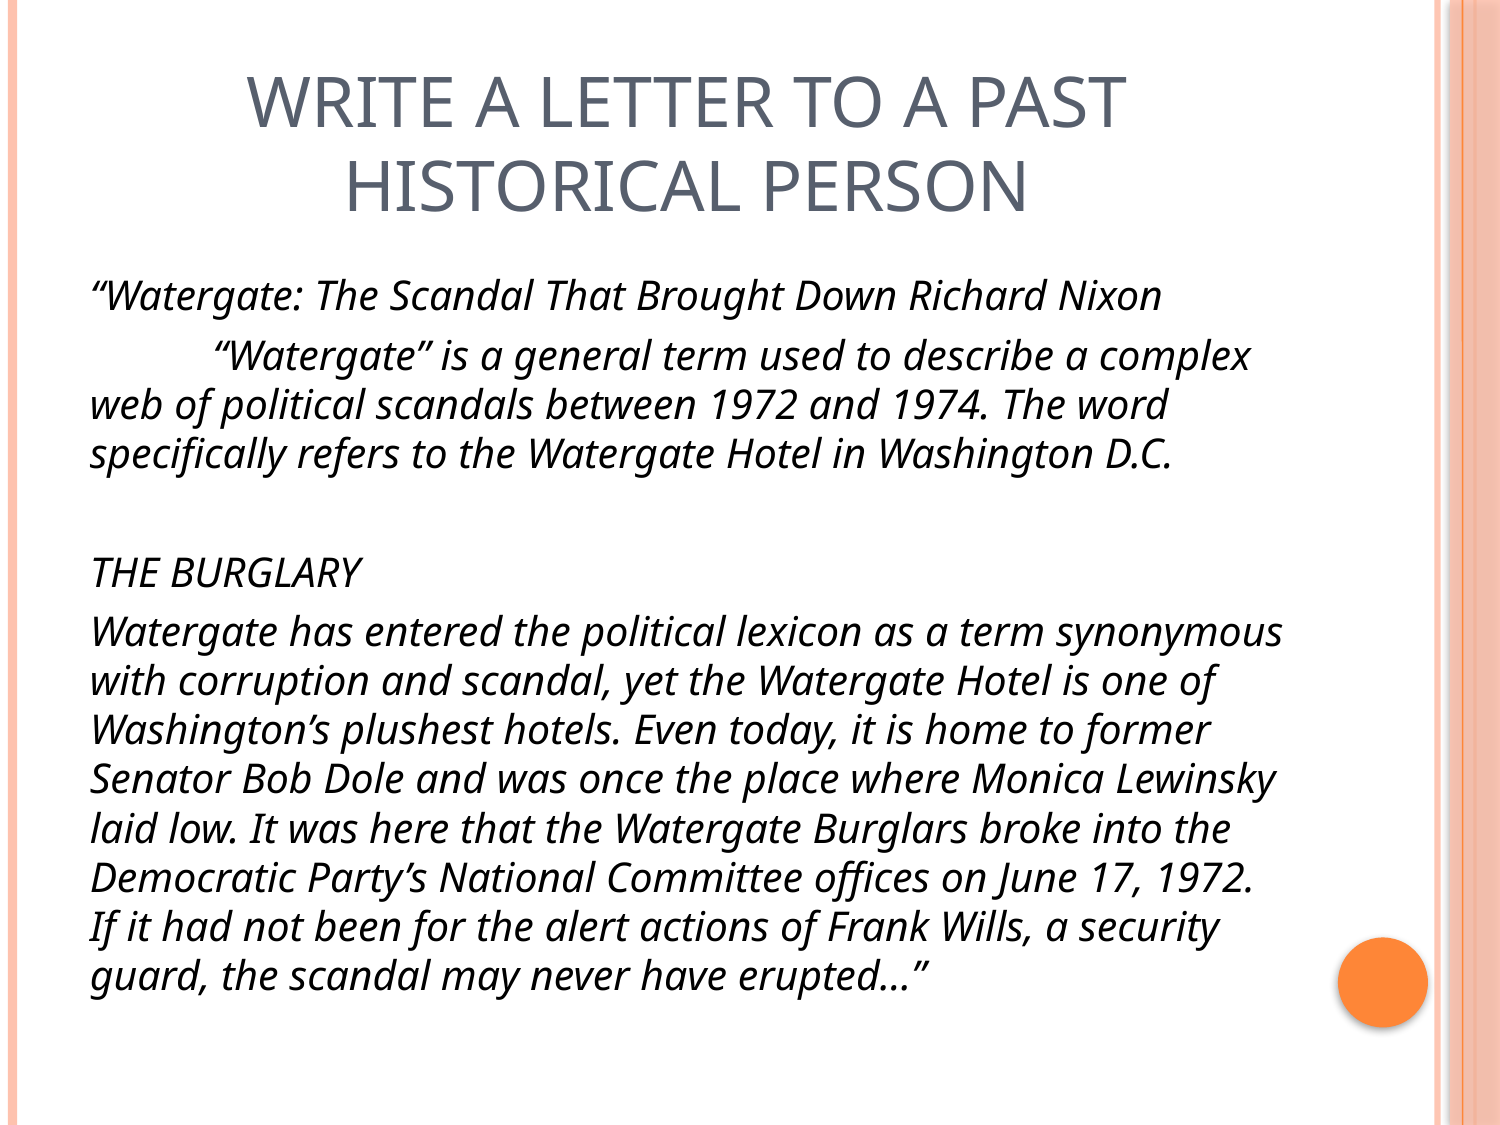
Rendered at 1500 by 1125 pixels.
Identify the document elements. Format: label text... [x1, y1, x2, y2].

title Write a letter to a past historical person [75, 45, 1300, 233]
list “Watergate: The Scandal That Brought Down Richard Nixon “Watergate” is a general term used to describe a complex web of political scandals between 1972 and 1974. The word specifically refers to the Watergate Hotel in Washington D.C. THE BURGLARY Watergate has entered the political lexicon as a term synonymous with corruption and scandal, yet the Watergate Hotel is one of Washington’s plushest hotels. Even today, it is home to former Senator Bob Dole and was once the place where Monica Lewinsky laid low. It was here that the Watergate Burglars broke into the Democratic Party’s National Committee offices on June 17, 1972. If it had not been for the alert actions of Frank Wills, a security guard, the scandal may never have erupted…” [75, 262, 1300, 1062]
